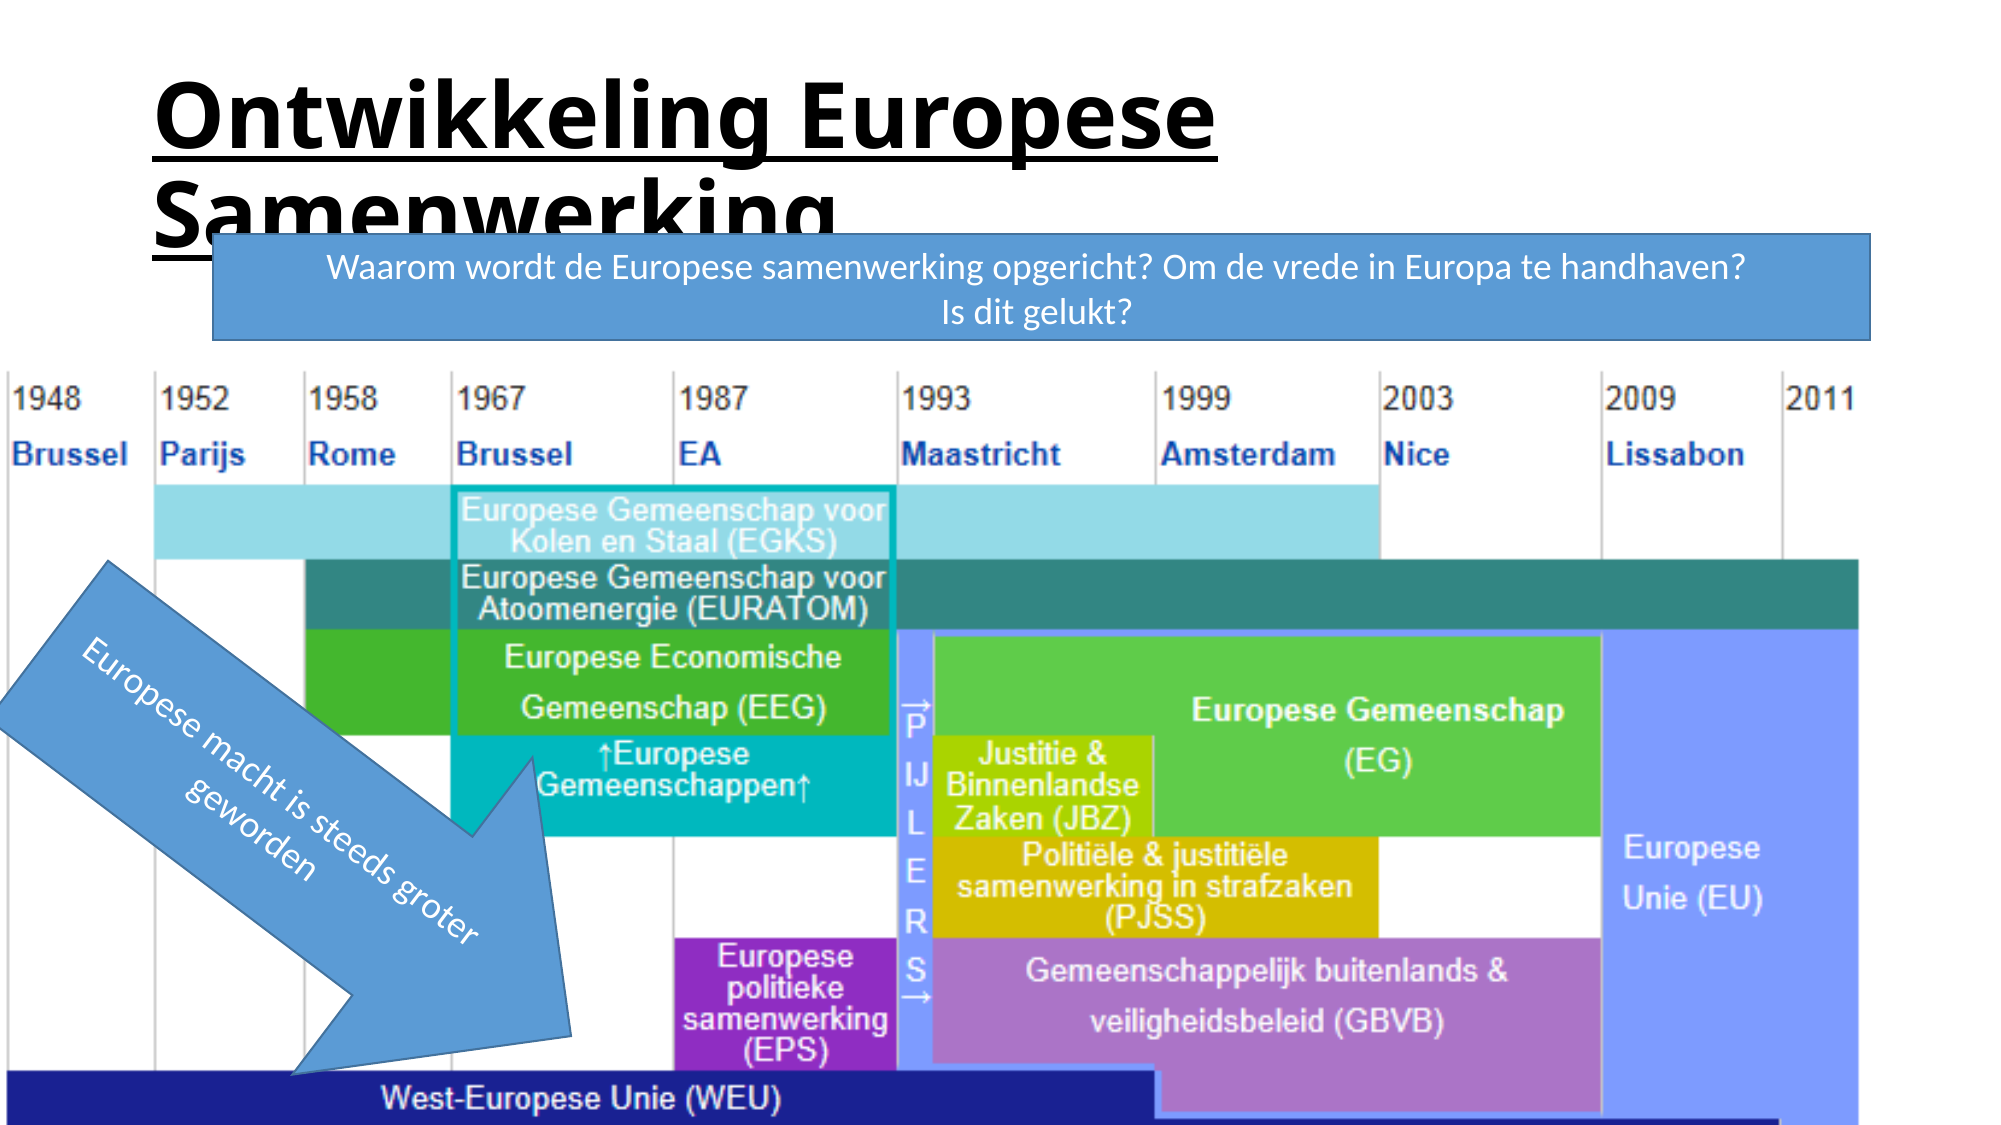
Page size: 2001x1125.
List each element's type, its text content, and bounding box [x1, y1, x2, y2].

title Ontwikkeling Europese Samenwerking [137, 59, 1863, 278]
picture [0, 347, 1864, 1125]
text_box Waarom wordt de Europese samenwerking opgericht? Om de vrede in Europa te handhaven? Is dit gelukt? [212, 233, 1871, 341]
